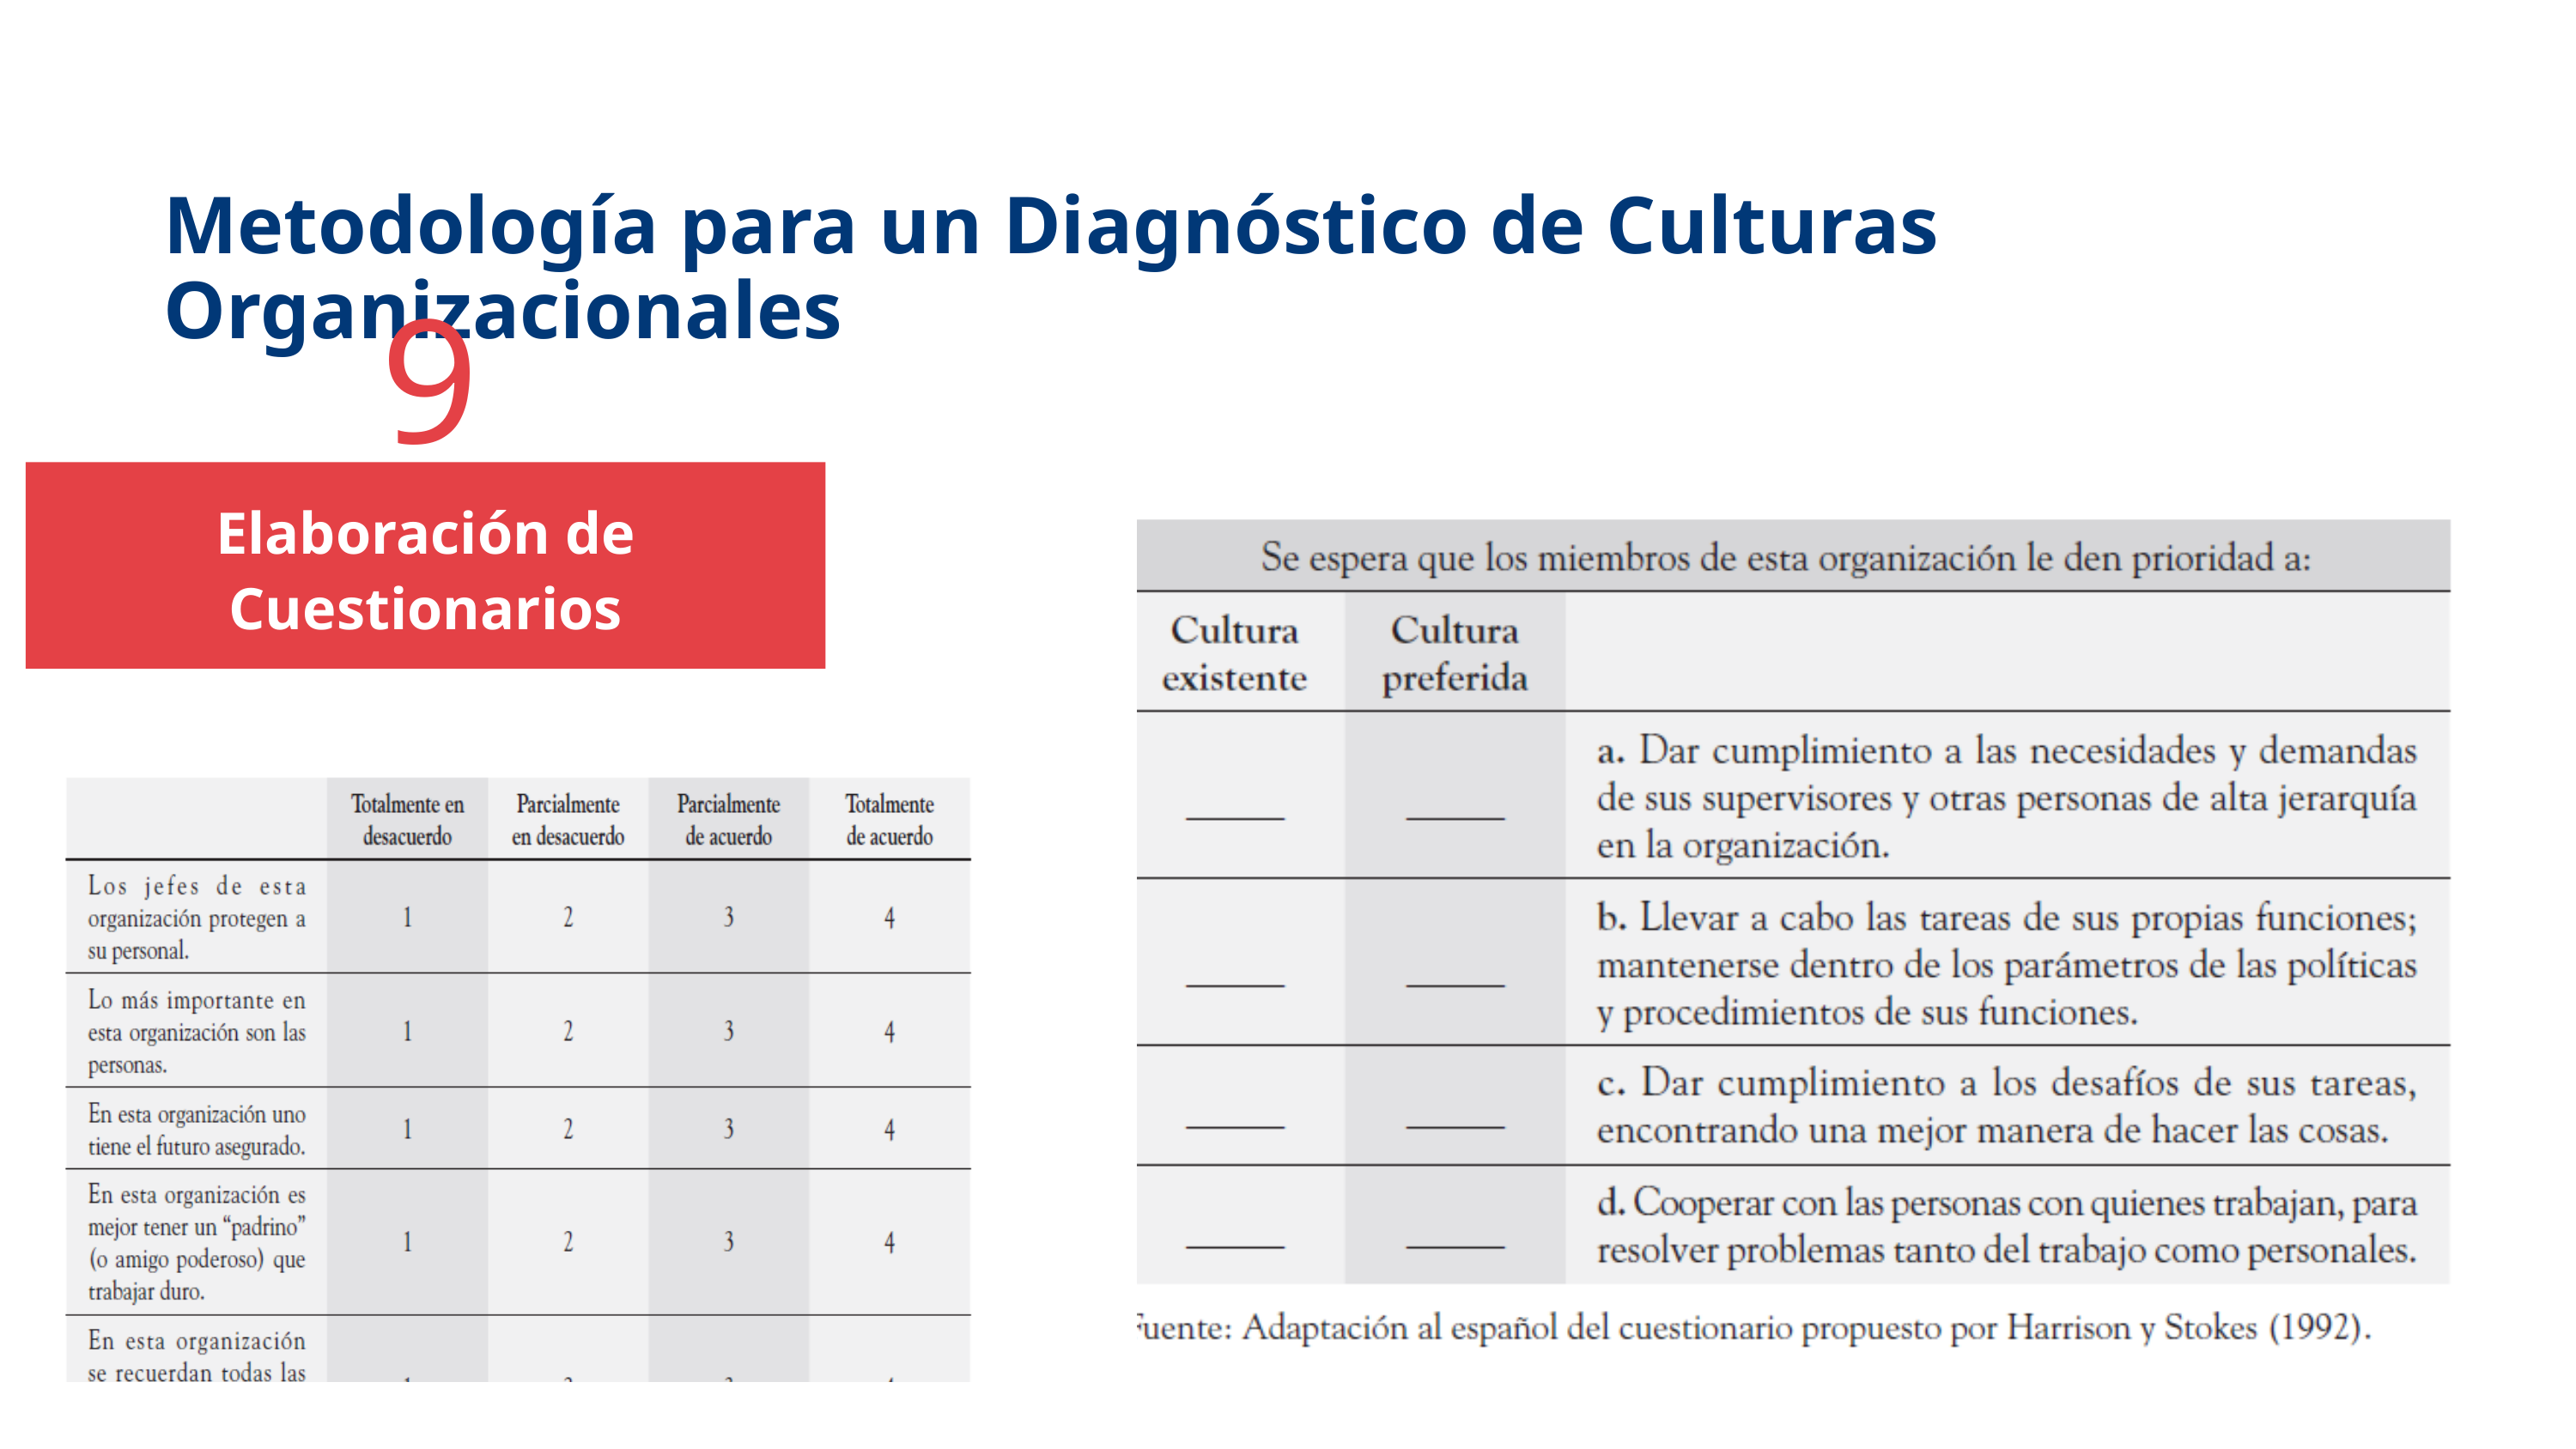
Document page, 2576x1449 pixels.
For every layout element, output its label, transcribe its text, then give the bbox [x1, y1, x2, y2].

text_box 9 [368, 264, 483, 462]
text_box Elaboración de Cuestionarios [25, 462, 826, 669]
title Metodología para un Diagnóstico de Culturas Organizacionales [150, 179, 2426, 278]
picture [1136, 519, 2572, 1355]
picture [51, 724, 979, 1382]
